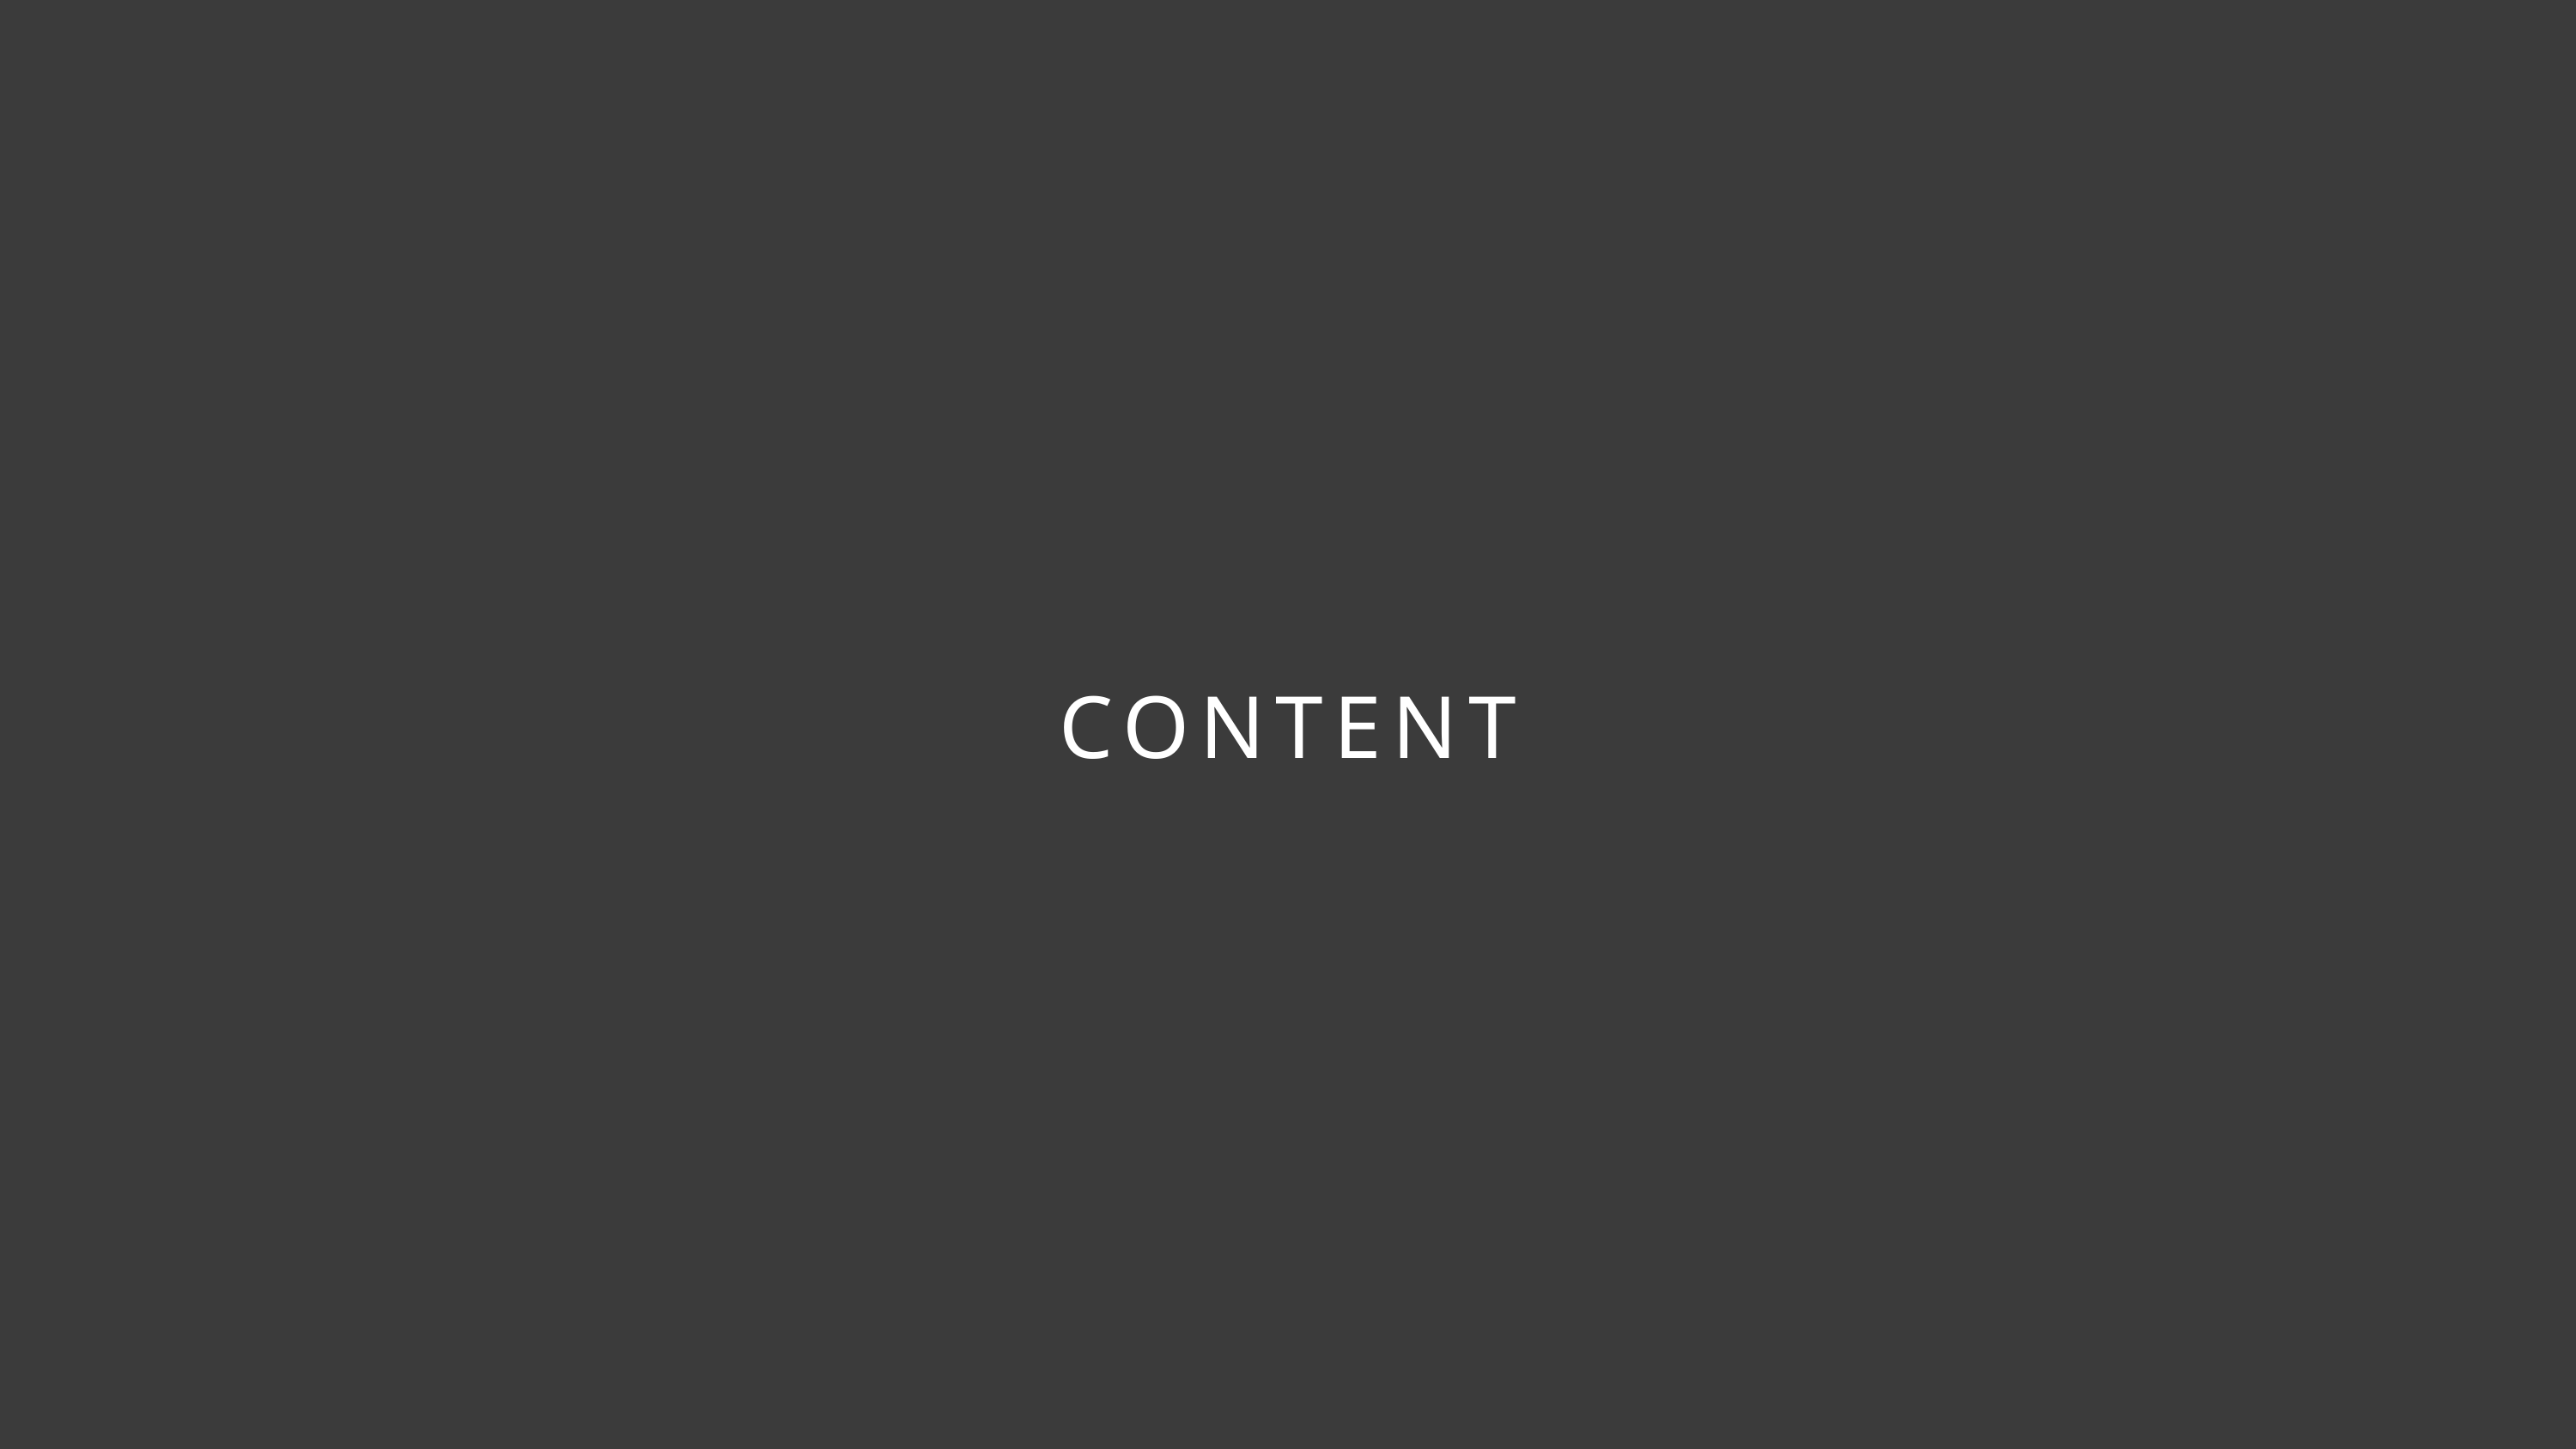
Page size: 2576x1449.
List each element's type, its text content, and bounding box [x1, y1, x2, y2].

title CONTENT [129, 652, 2447, 796]
